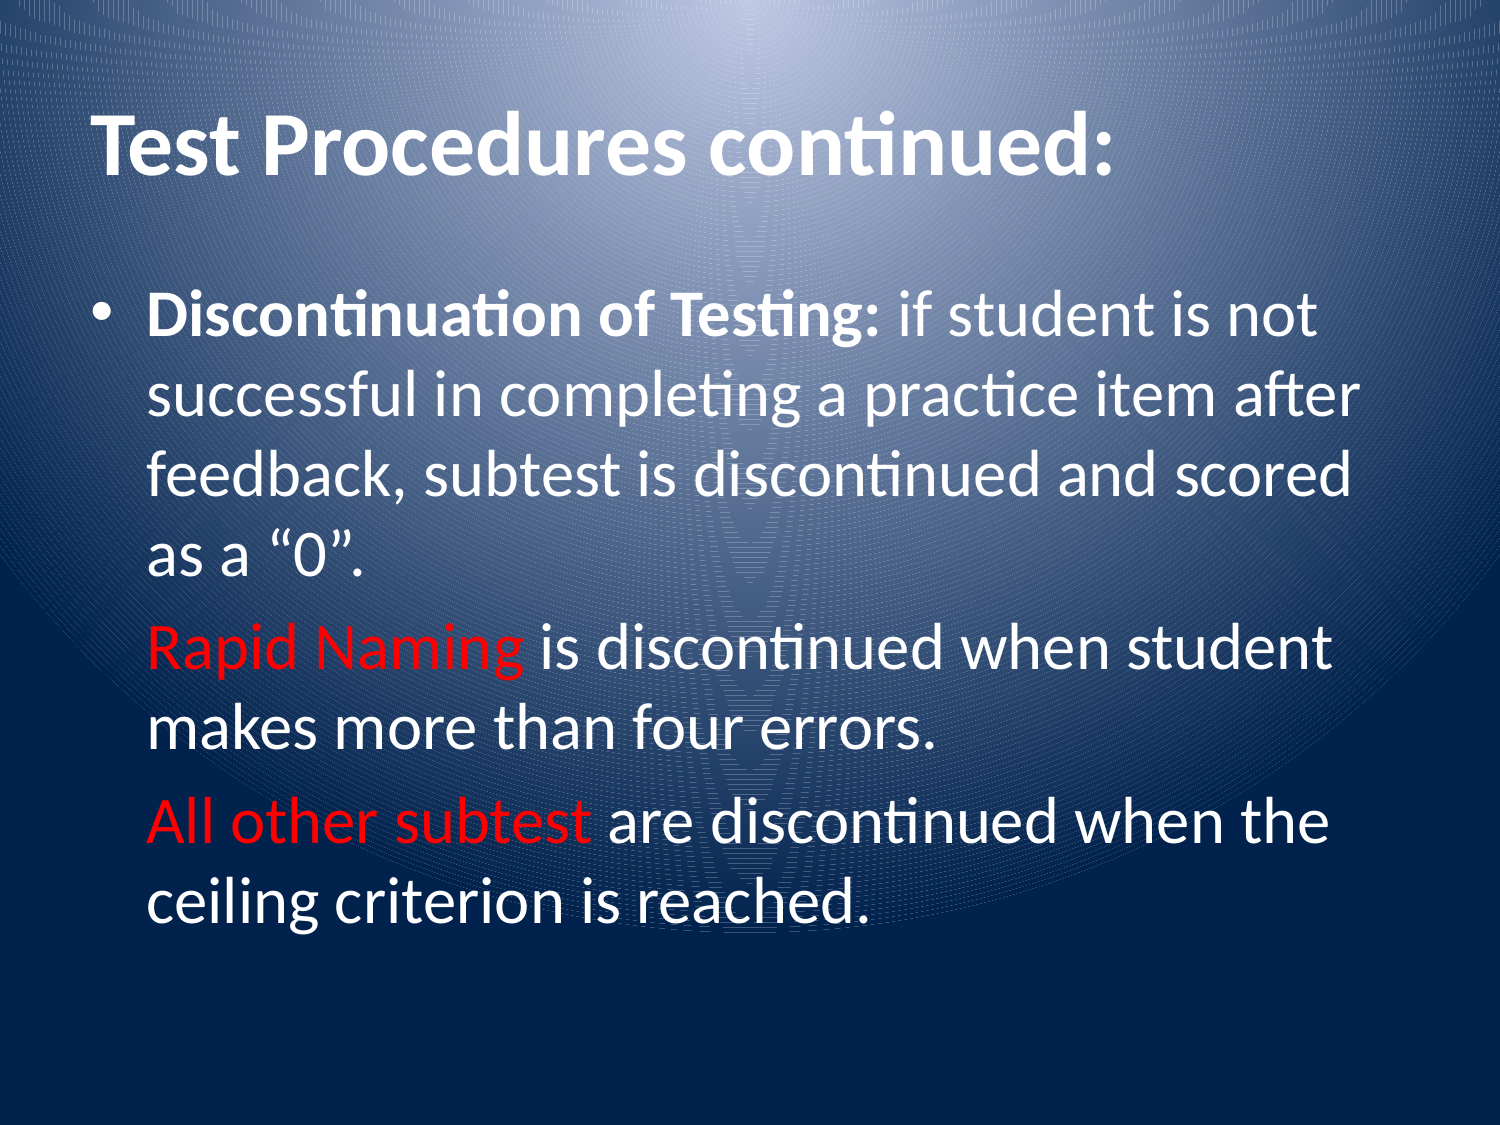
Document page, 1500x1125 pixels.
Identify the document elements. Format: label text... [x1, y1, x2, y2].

list Discontinuation of Testing: if student is not successful in completing a practice item after feedback, subtest is discontinued and scored as a “0”. Rapid Naming is discontinued when student makes more than four errors. All other subtest are discontinued when the ceiling criterion is reached. [75, 262, 1425, 1005]
title Test Procedures continued: [75, 45, 1425, 233]
